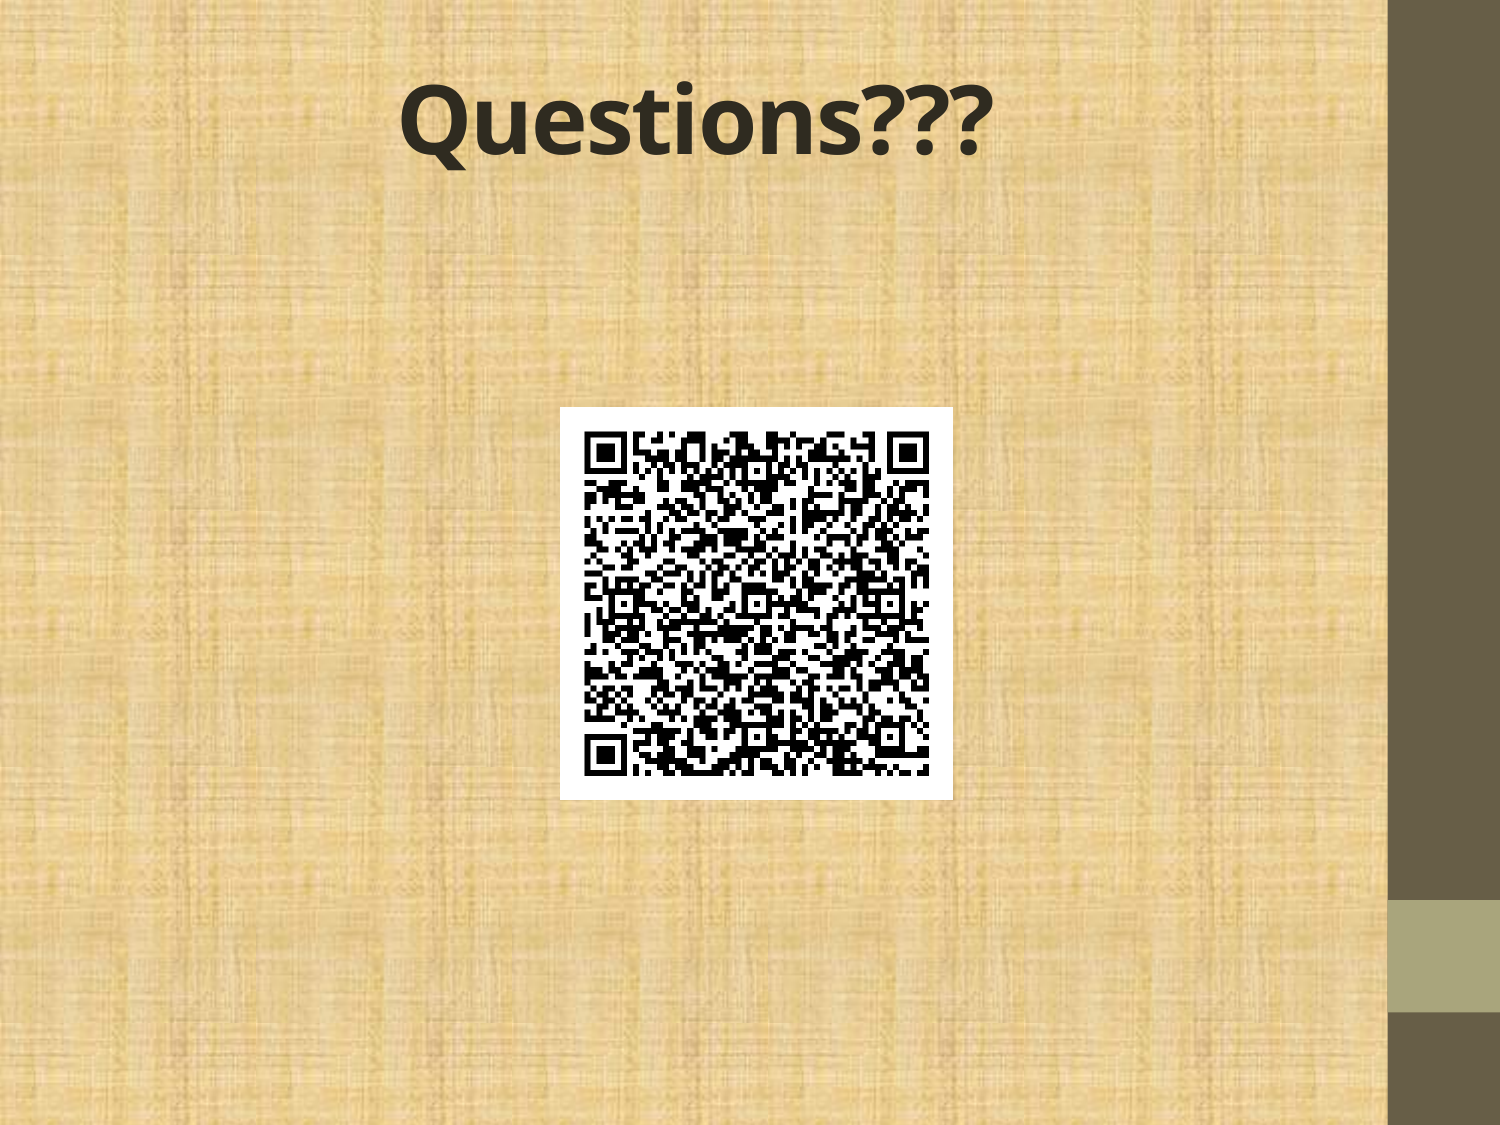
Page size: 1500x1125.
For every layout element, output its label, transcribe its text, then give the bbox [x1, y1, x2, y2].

picture [0, 0, 1387, 1125]
title Questions??? [10, 0, 1381, 233]
